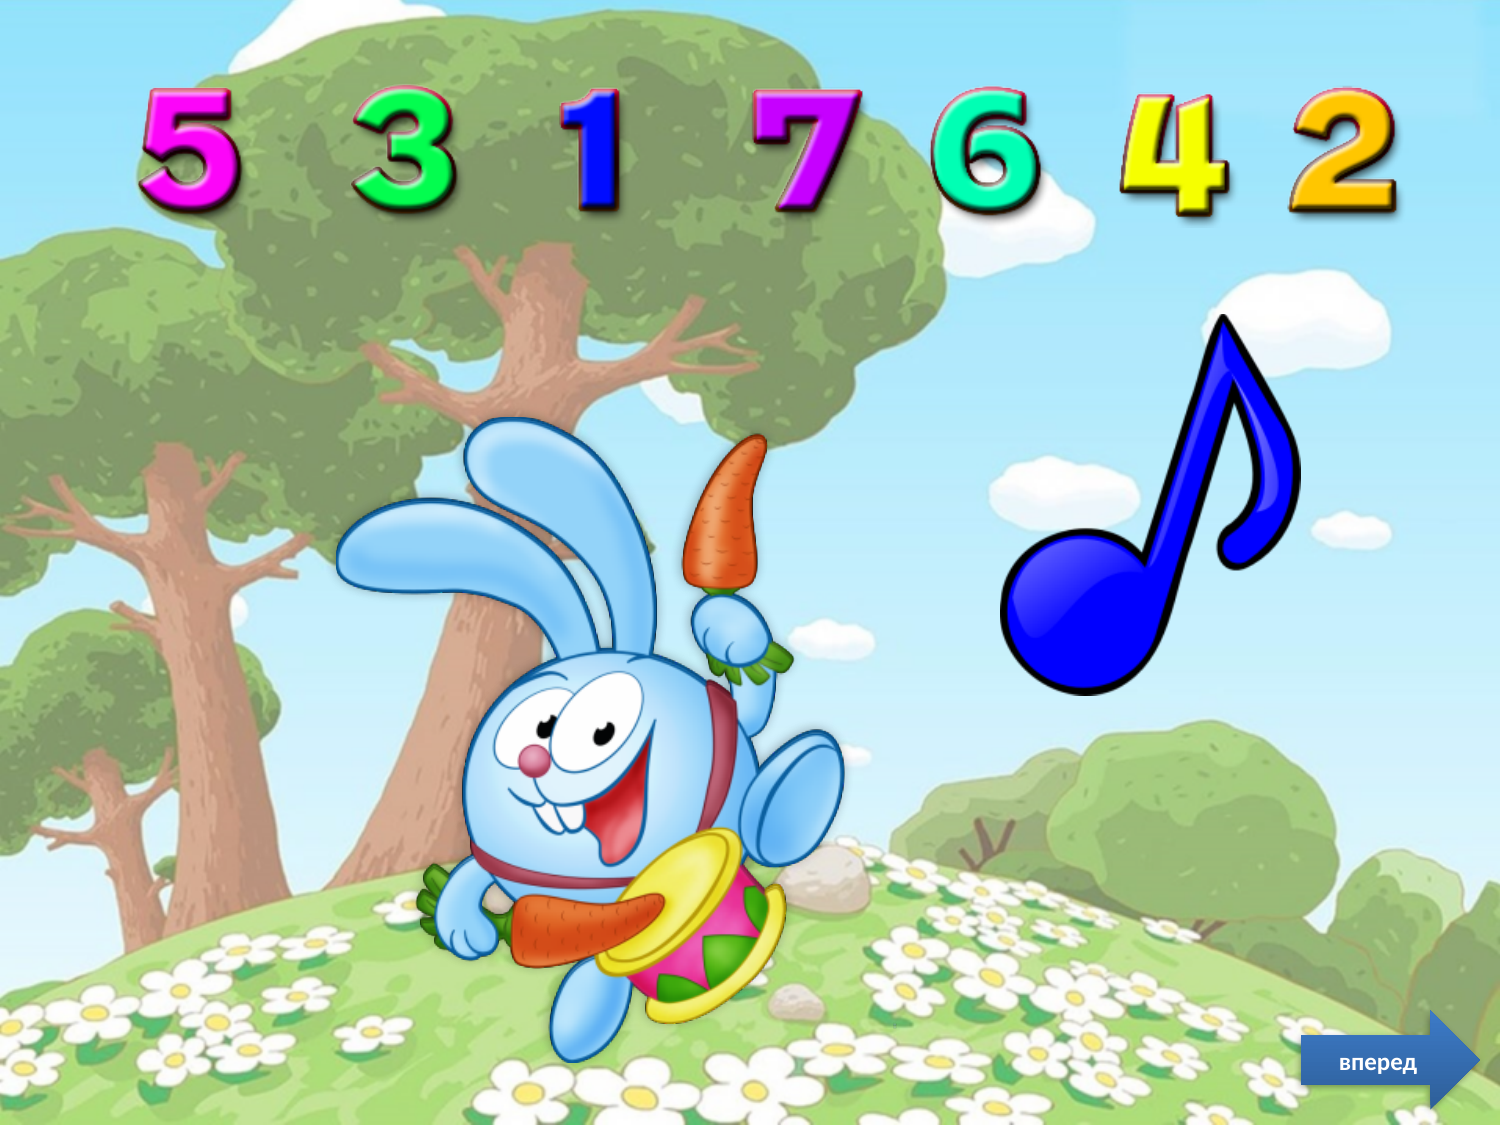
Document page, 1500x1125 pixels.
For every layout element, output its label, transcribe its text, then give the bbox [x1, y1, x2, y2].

picture [1269, 77, 1420, 228]
picture [1000, 314, 1302, 696]
text_box вперед [1301, 1010, 1480, 1110]
picture [915, 77, 1066, 228]
picture [525, 73, 676, 225]
picture [329, 77, 480, 228]
picture [336, 417, 931, 1063]
picture [732, 77, 883, 228]
picture [1095, 77, 1247, 228]
picture [115, 77, 267, 228]
